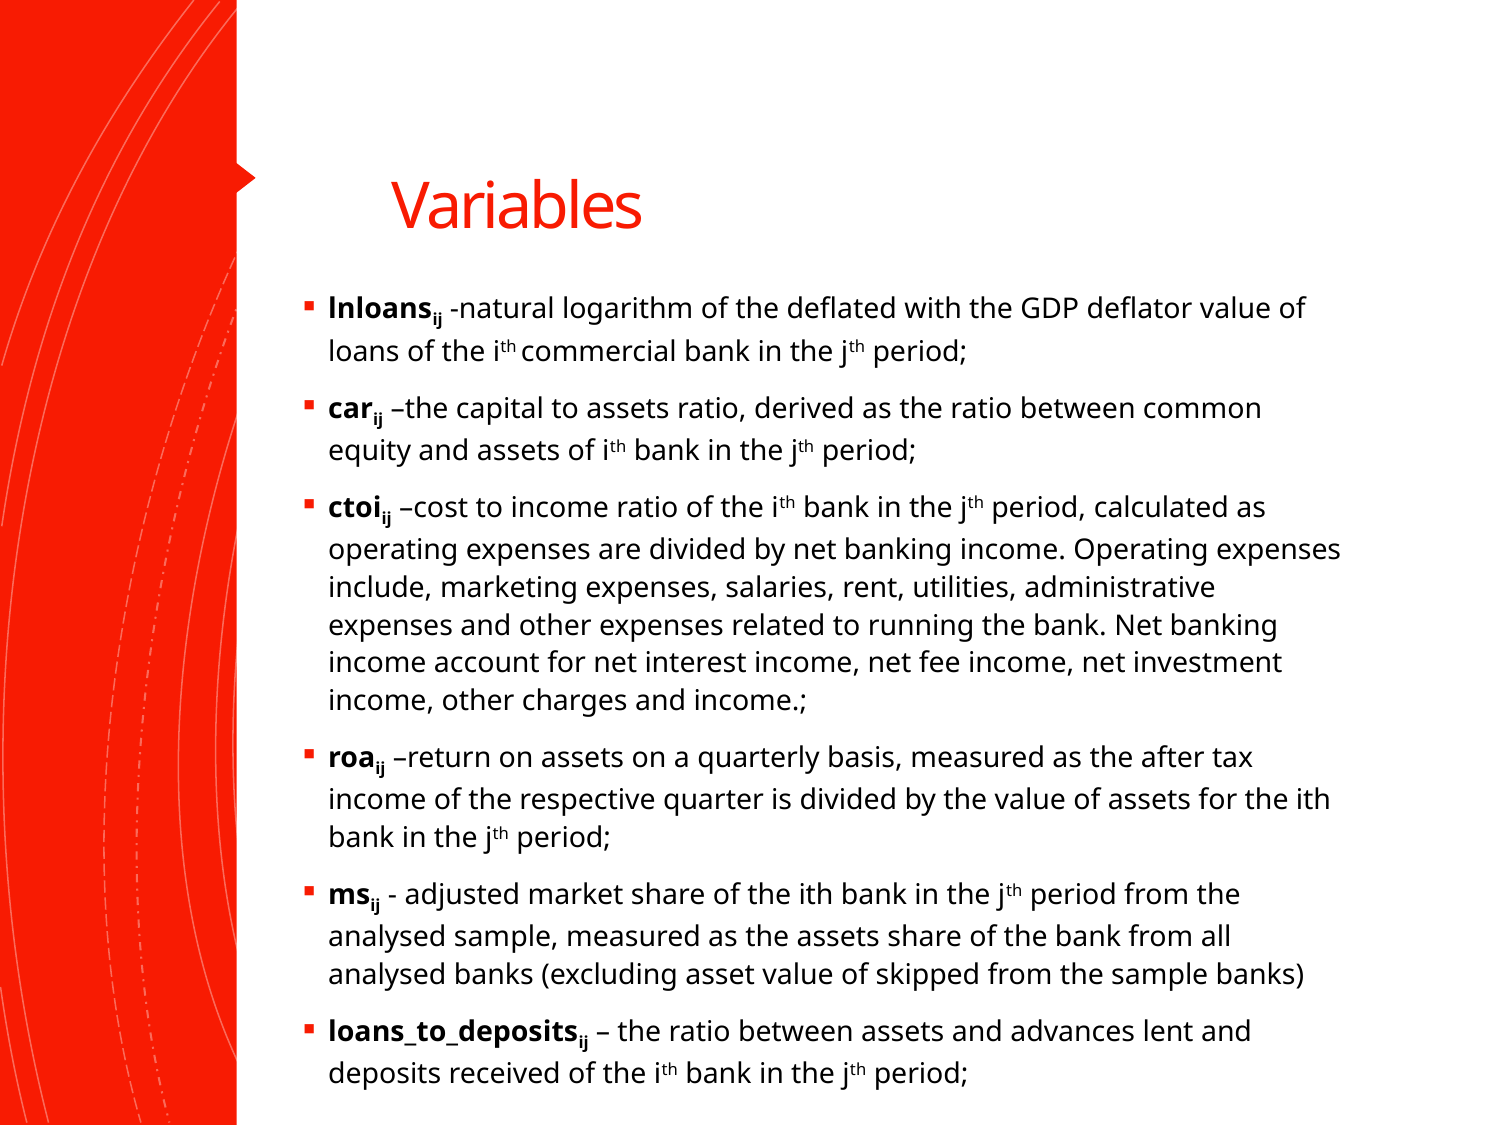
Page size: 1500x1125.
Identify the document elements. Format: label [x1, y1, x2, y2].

text_box [0, 0, 1498, 1125]
